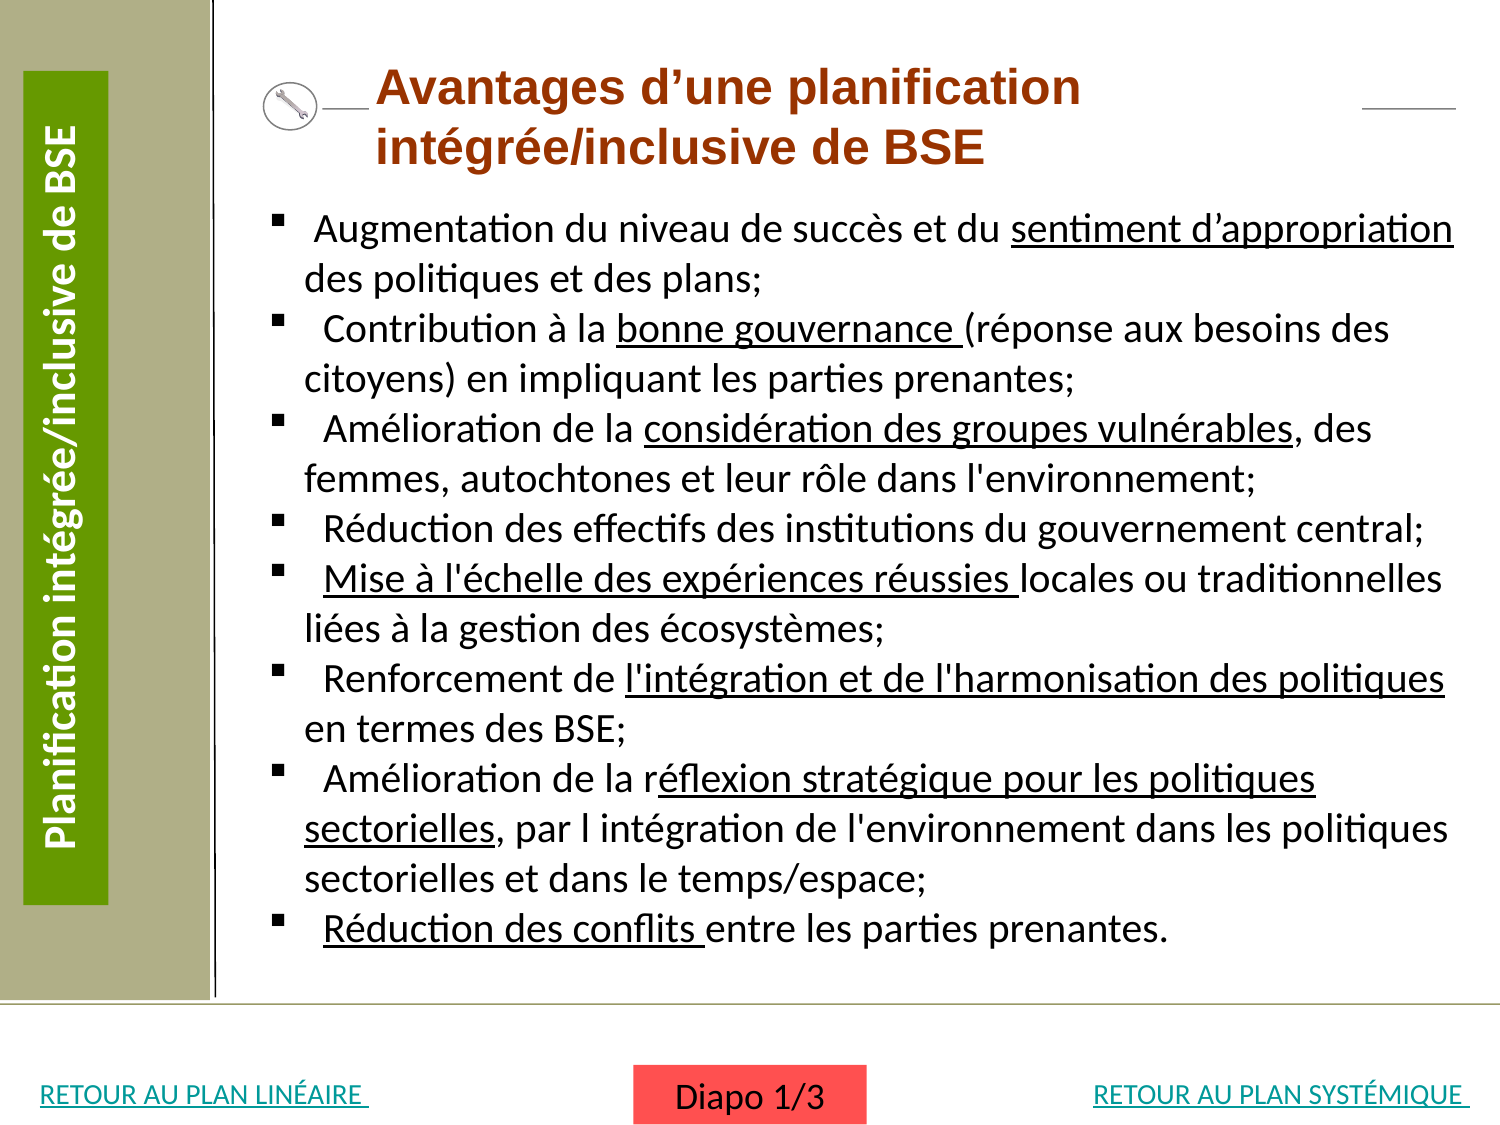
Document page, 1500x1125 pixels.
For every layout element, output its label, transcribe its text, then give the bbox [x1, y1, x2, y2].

text_box Planification intégrée/inclusive de BSE [23, 70, 109, 906]
text_box [263, 82, 317, 121]
text_box Augmentation du niveau de succès et du sentiment d’appropriation des politiques et des plans; Contribution à la bonne gouvernance (réponse aux besoins des citoyens) en impliquant les parties prenantes; Amélioration de la considération des groupes vulnérables, des femmes, autochtones et leur rôle dans l'environnement; Réduction des effectifs des institutions du gouvernement central; Mise à l'échelle des expériences réussies locales ou traditionnelles liées à la gestion des écosystèmes; Renforcement de l'intégration et de l'harmonisation des politiques en termes des BSE; Amélioration de la réflexion stratégique pour les politiques sectorielles, par l intégration de l'environnement dans les politiques sectorielles et dans le temps/espace; Réduction des conflits entre les parties prenantes. [253, 192, 1470, 939]
text_box Diapo 1/3 [633, 1064, 867, 1125]
text_box RETOUR AU PLAN LINÉAIRE [27, 1063, 623, 1122]
text_box Avantages d’une planification intégrée/inclusive de BSE [369, 48, 1362, 185]
text_box [0, 0, 210, 1001]
picture [274, 89, 309, 120]
text_box RETOUR AU PLAN SYSTÉMIQUE [819, 1063, 1482, 1122]
